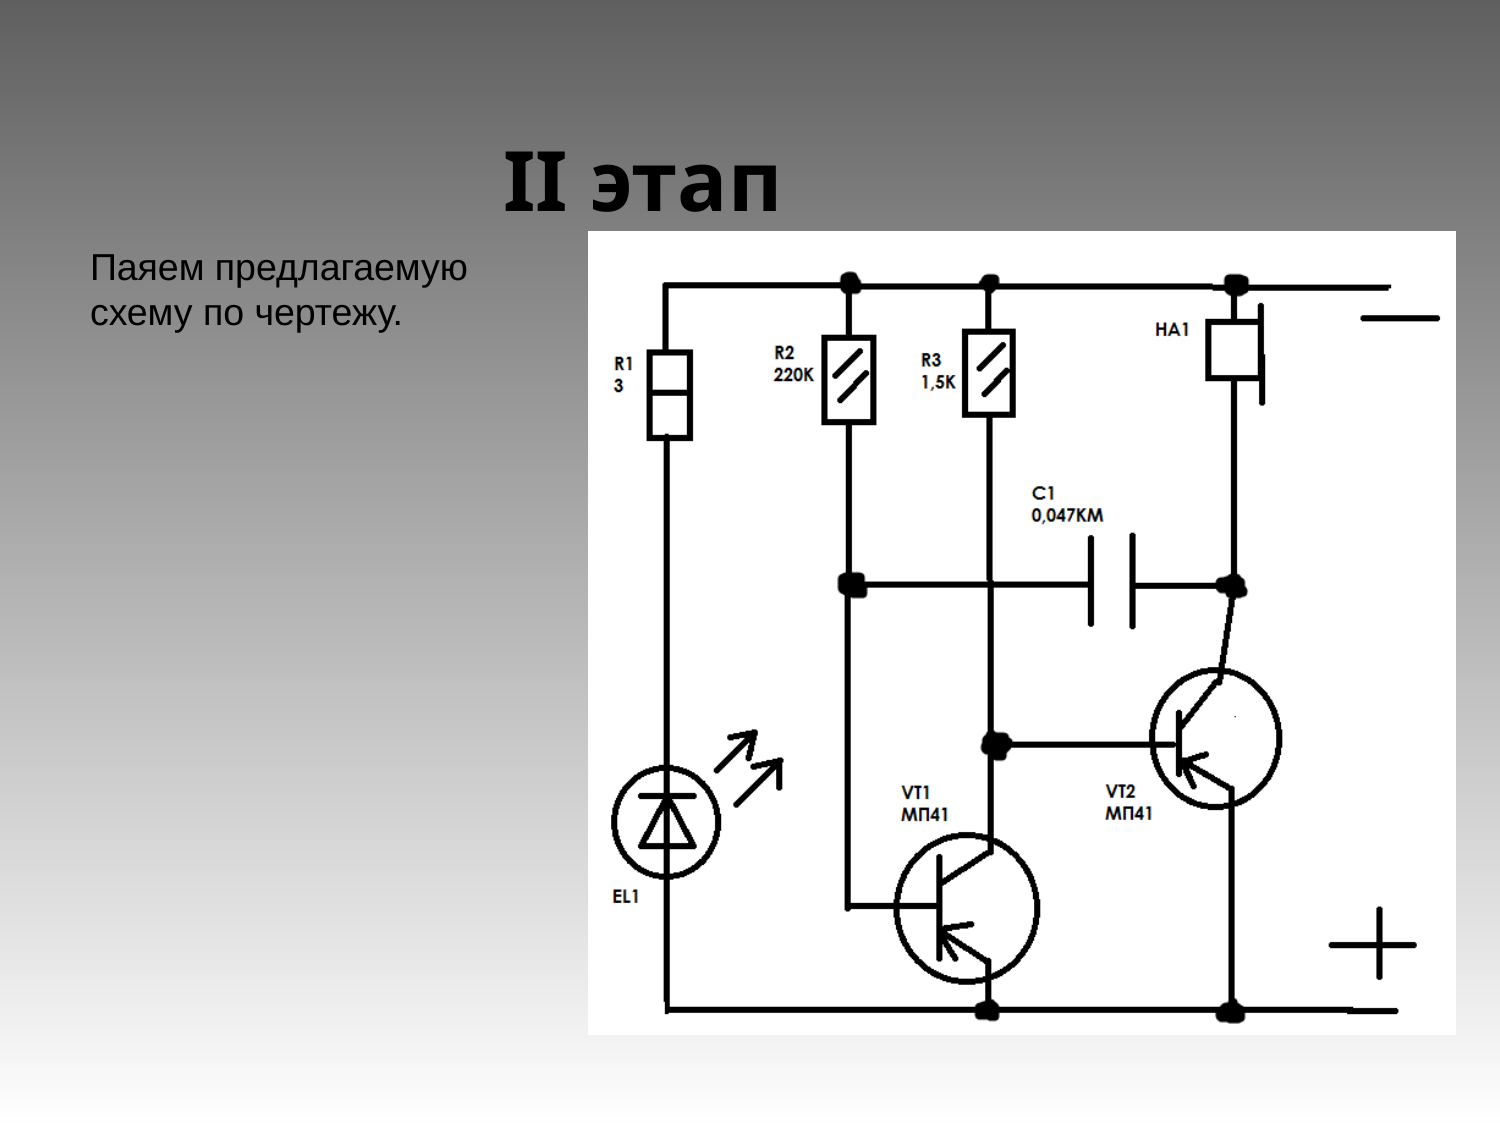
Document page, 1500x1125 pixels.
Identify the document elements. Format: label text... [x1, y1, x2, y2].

list Паяем предлагаемую схему по чертежу. [75, 235, 569, 1005]
title II этап [75, 44, 1211, 236]
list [588, 231, 1456, 1036]
